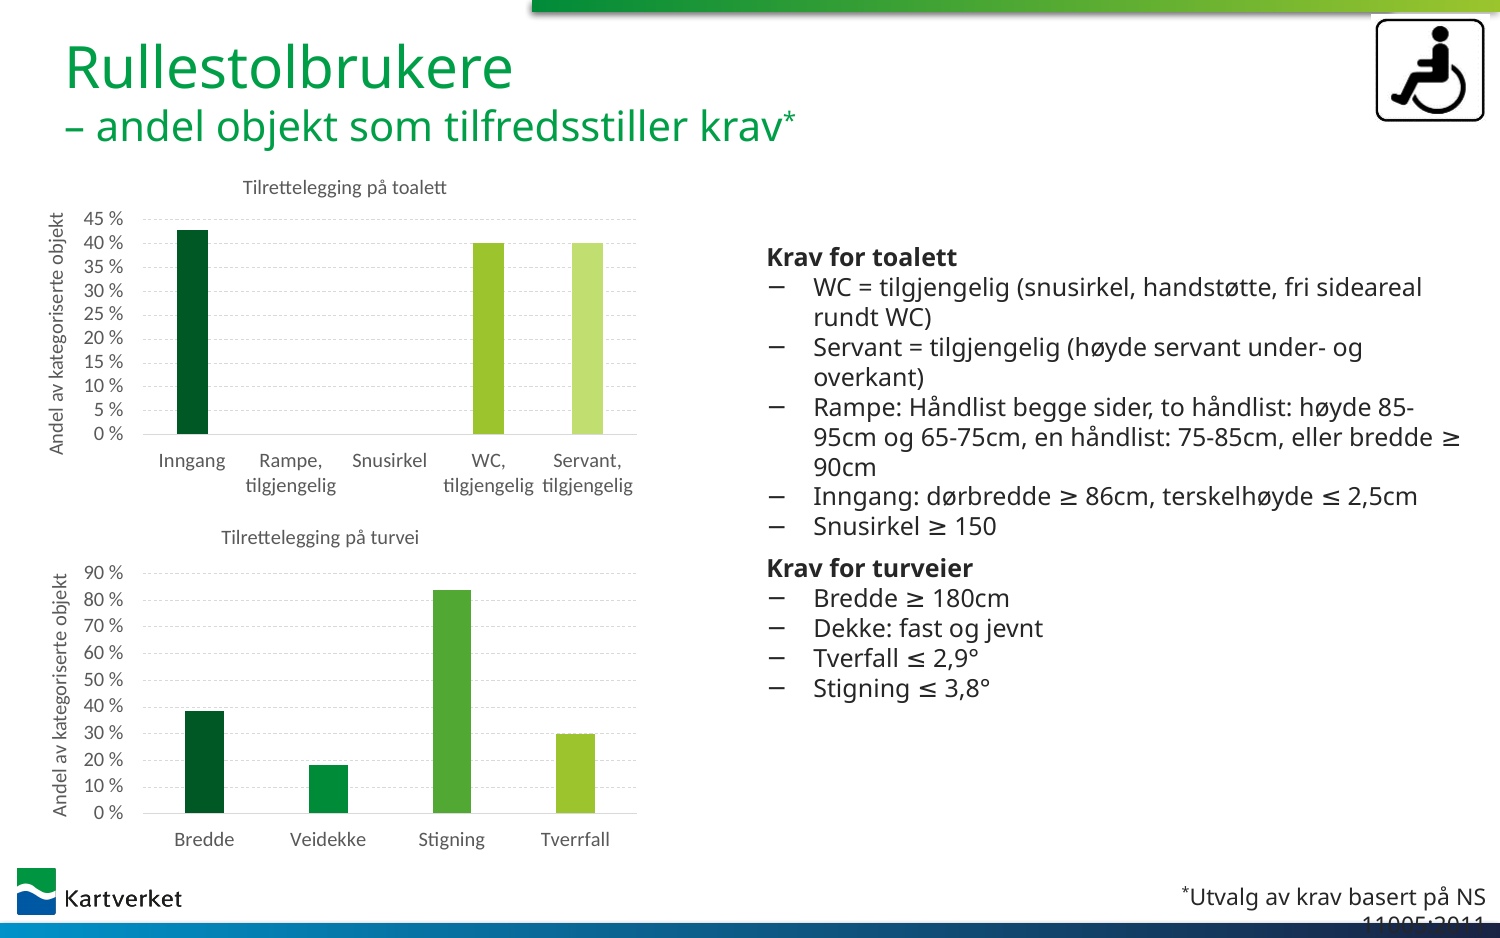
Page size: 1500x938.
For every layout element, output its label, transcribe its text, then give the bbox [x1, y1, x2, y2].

text_box Rullestolbrukere – andel objekt som tilfredsstiller krav* [49, 14, 1431, 158]
picture [1371, 13, 1491, 127]
picture [41, 166, 650, 505]
text_box *Utvalg av krav basert på NS 11005:2011 [1068, 873, 1500, 938]
picture [41, 520, 650, 859]
text_box Krav for toalett WC = tilgjengelig (snusirkel, handstøtte, fri sideareal rundt WC) Servant = tilgjengelig (høyde servant under- og overkant) Rampe: Håndlist begge sider, to håndlist: høyde 85-95cm og 65-75cm, en håndlist: 75-85cm, eller bredde ≥ 90cm Inngang: dørbredde ≥ 86cm, terskelhøyde ≤ 2,5cm Snusirkel ≥ 150 [751, 234, 1483, 545]
text_box Krav for turveier Bredde ≥ 180cm Dekke: fast og jevnt Tverfall ≤ 2,9° Stigning ≤ 3,8° [751, 545, 1483, 710]
